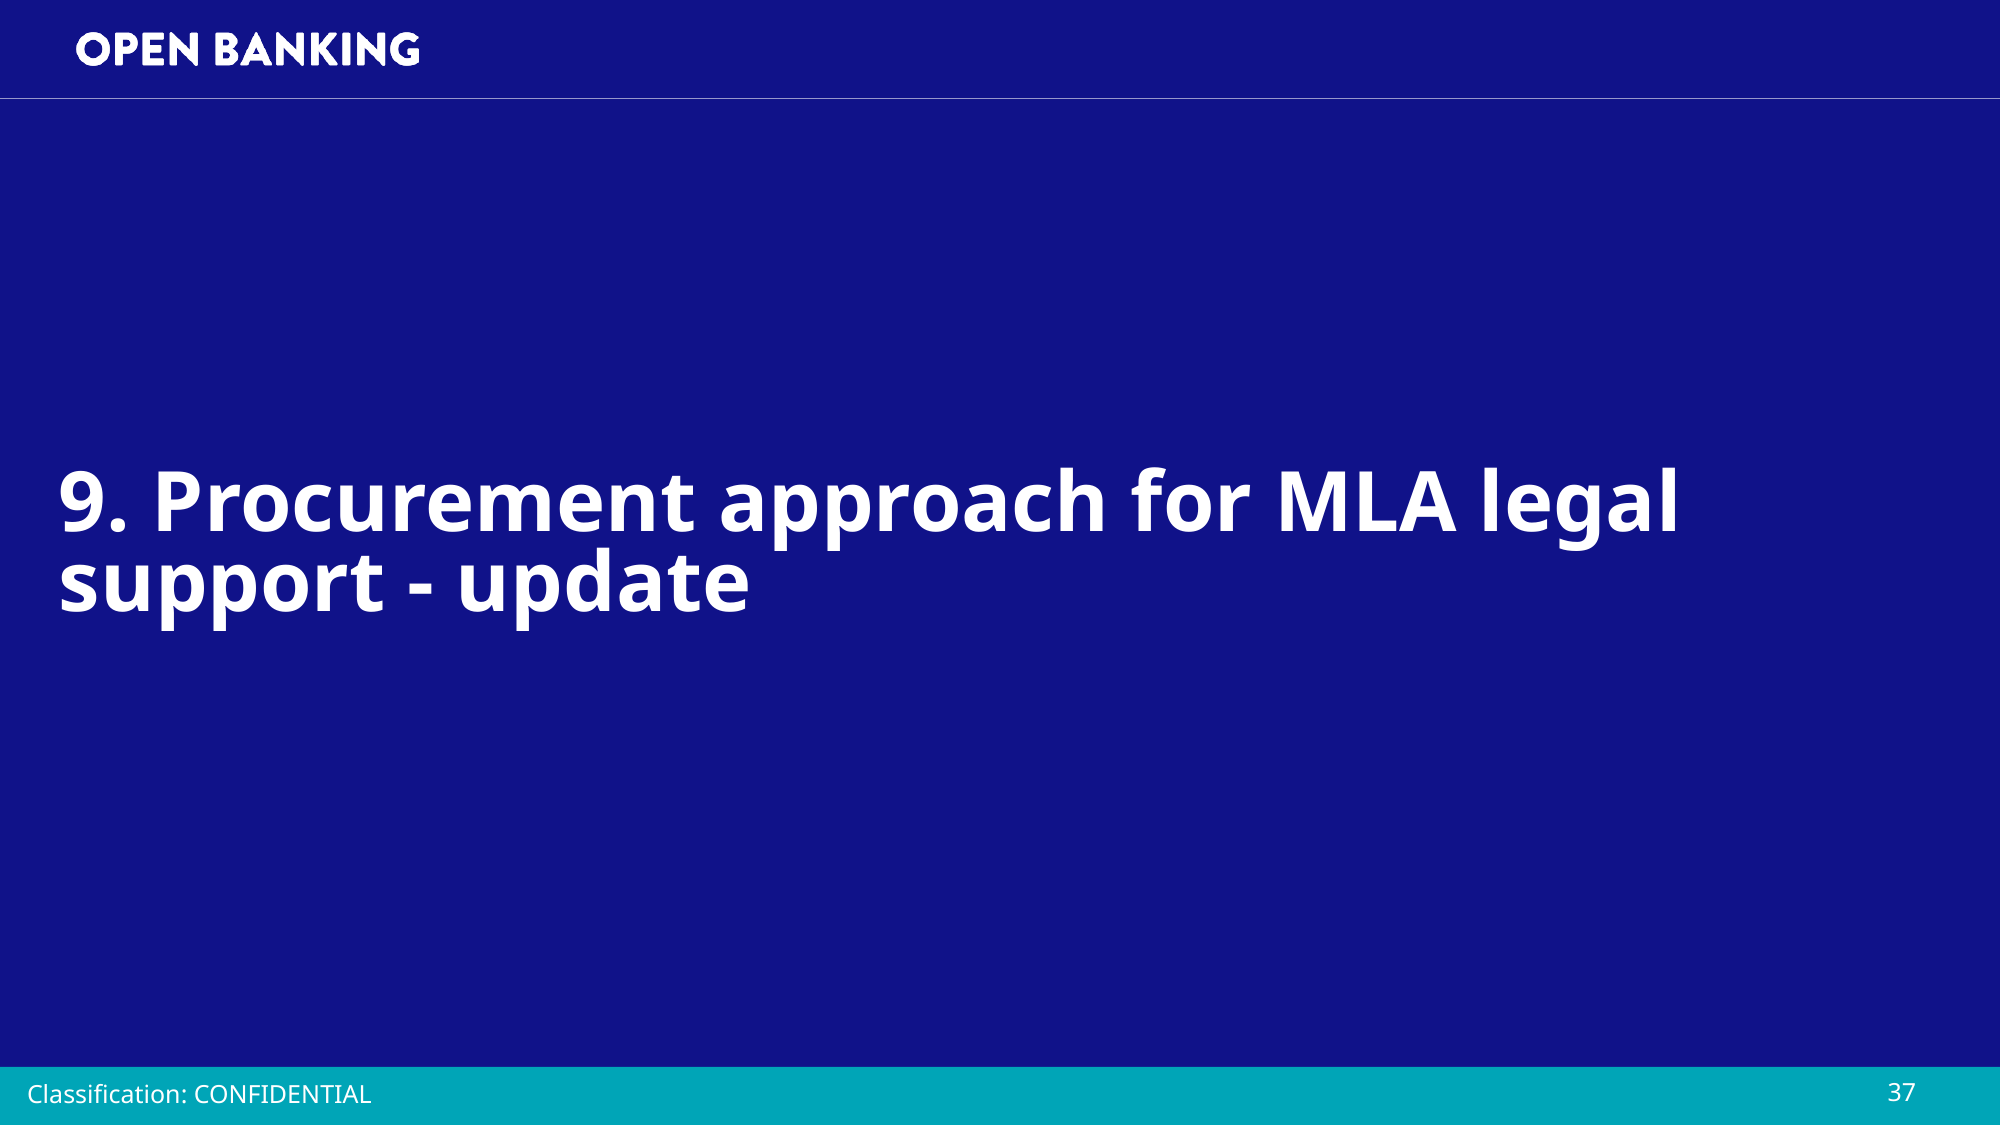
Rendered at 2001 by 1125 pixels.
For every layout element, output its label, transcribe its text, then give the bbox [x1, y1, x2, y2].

picture [43, 0, 452, 99]
title 9. Procurement approach for MLA legal support - update [59, 164, 2000, 636]
text_box 37 [1412, 1063, 1931, 1124]
text_box Classification: CONFIDENTIAL [1, 1063, 399, 1124]
